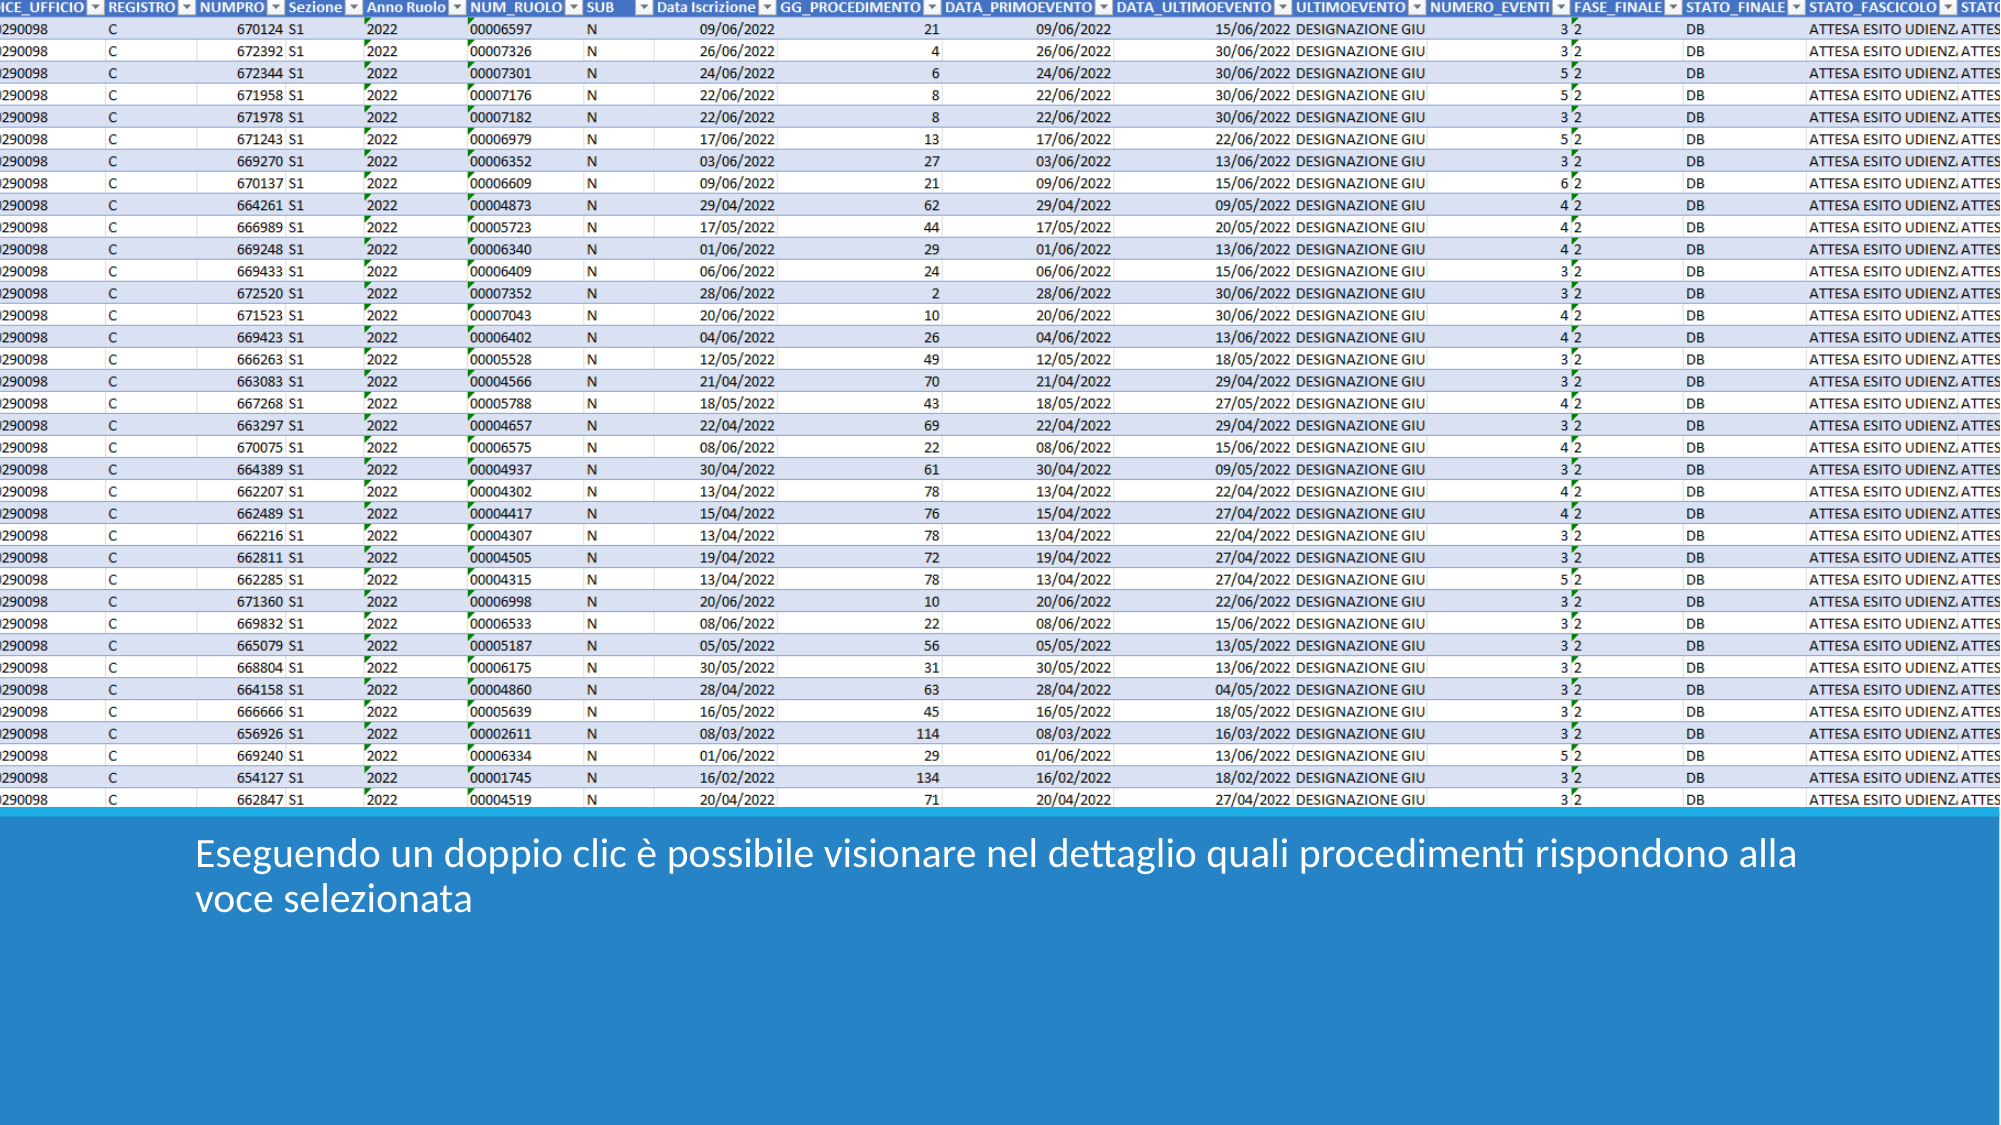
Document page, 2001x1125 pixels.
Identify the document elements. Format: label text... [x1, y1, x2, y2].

picture [0, 0, 2000, 807]
list Eseguendo un doppio clic è possibile visionare nel dettaglio quali procedimenti rispondono alla voce selezionata [180, 831, 1839, 1067]
